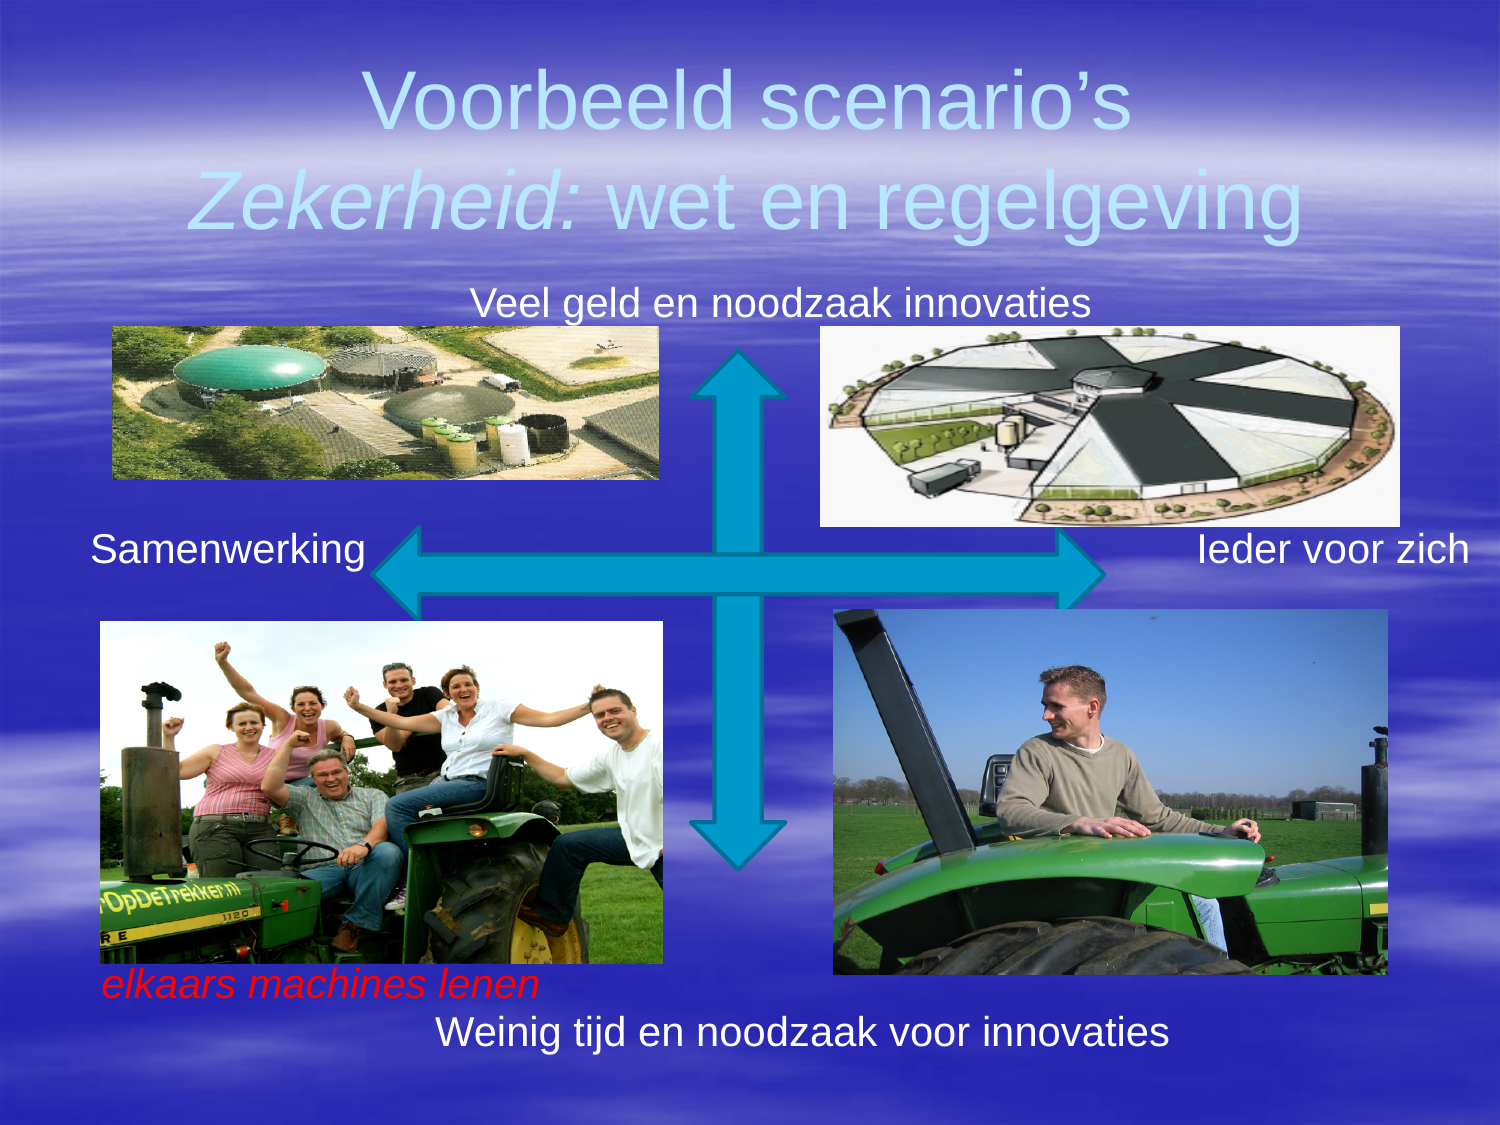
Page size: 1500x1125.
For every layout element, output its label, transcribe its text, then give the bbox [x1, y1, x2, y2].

text_box [688, 597, 788, 872]
picture [100, 621, 663, 965]
text_box [688, 347, 788, 552]
picture [820, 325, 1400, 528]
picture [833, 609, 1388, 975]
list Veel geld en noodzaak innovaties Samenwerking Ieder voor zich elkaars machines lenen Weinig tijd en noodzaak voor innovaties [75, 262, 1500, 1094]
title Voorbeeld scenario’s Zekerheid: wet en regelgeving [49, 37, 1446, 255]
picture [111, 326, 660, 480]
text_box [369, 525, 1107, 620]
